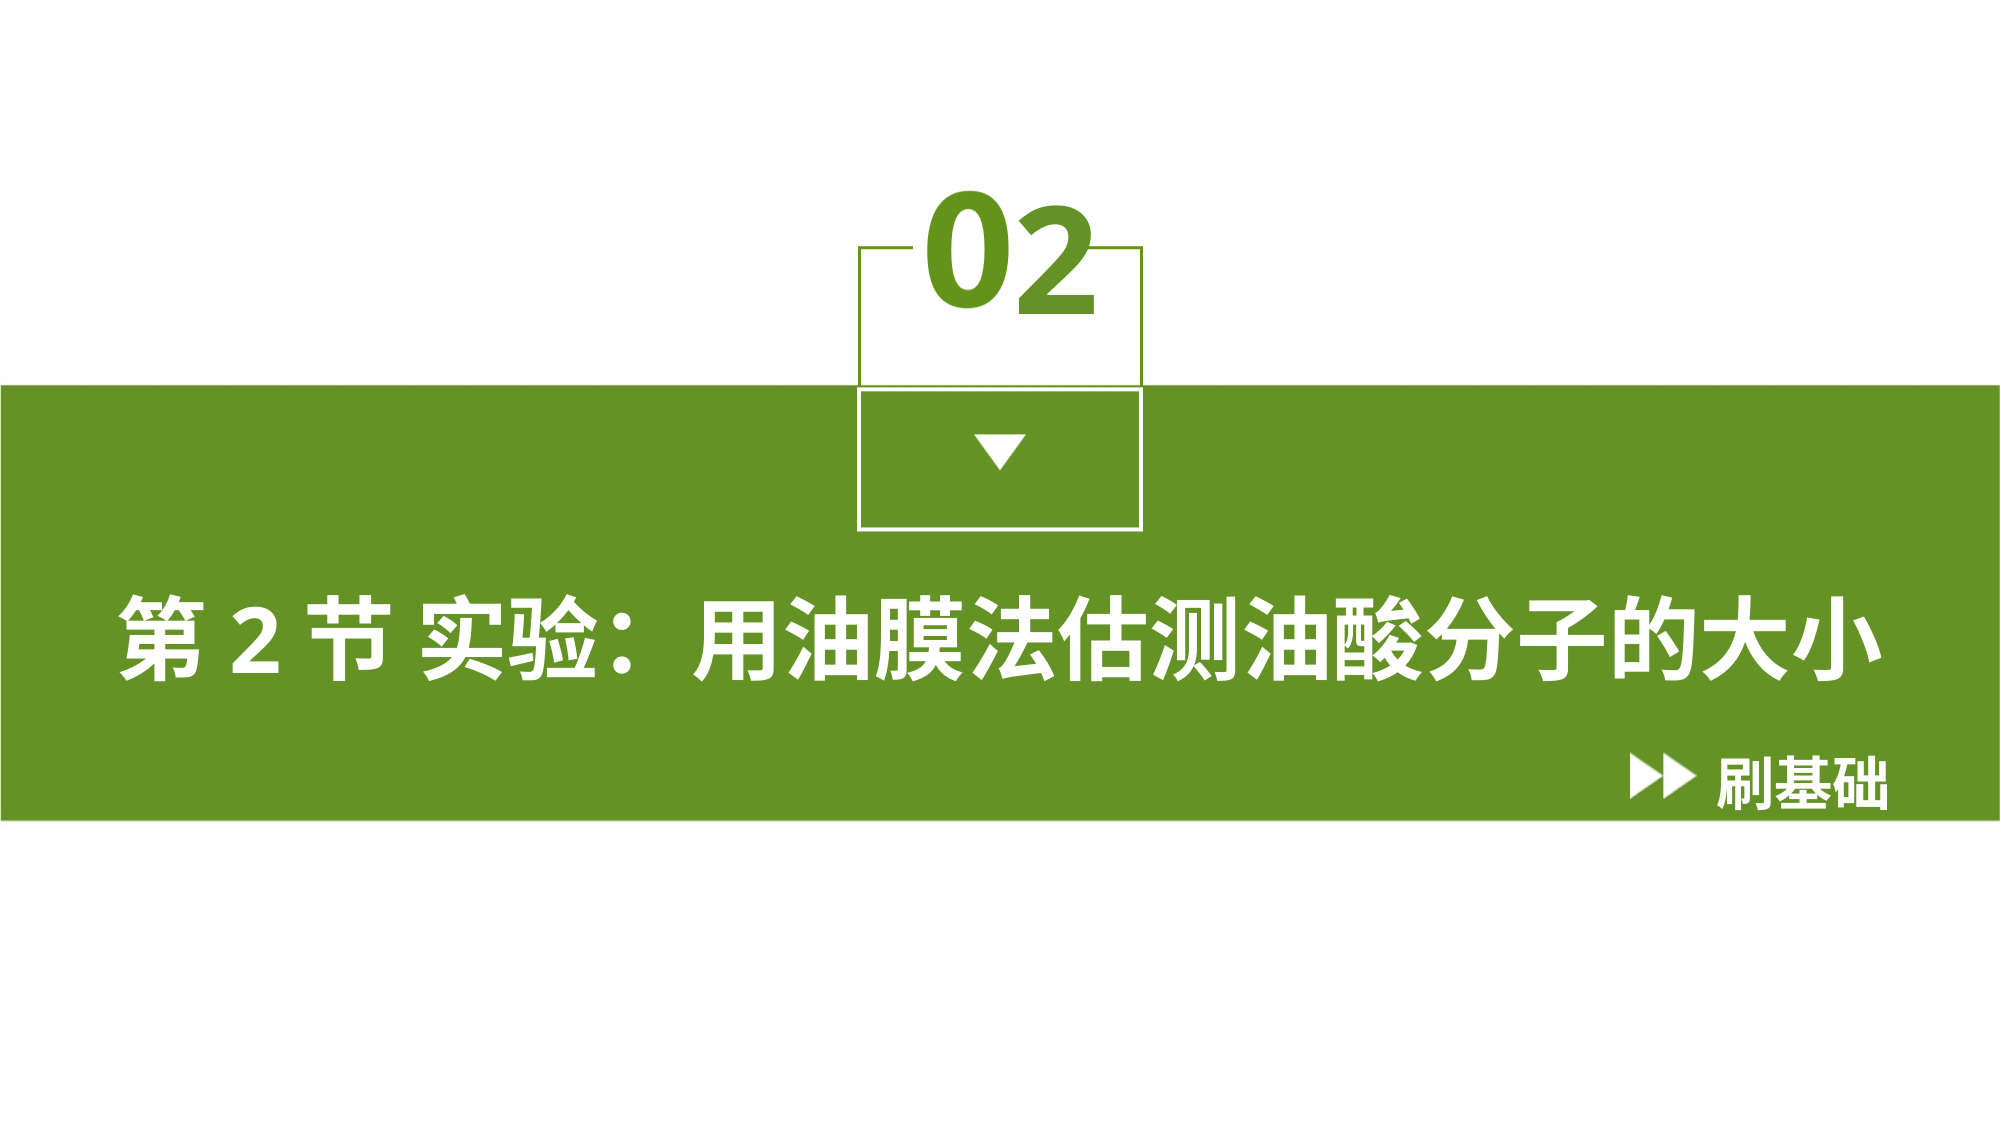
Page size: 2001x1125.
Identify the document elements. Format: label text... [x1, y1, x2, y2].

text_box 刷基础 [1715, 718, 1997, 812]
text_box 第2节 实验：用油膜法估测油酸分子的大小 [0, 572, 2000, 699]
text_box 2 [1013, 156, 1173, 353]
picture [0, 699, 2000, 1125]
picture [0, 0, 2000, 572]
